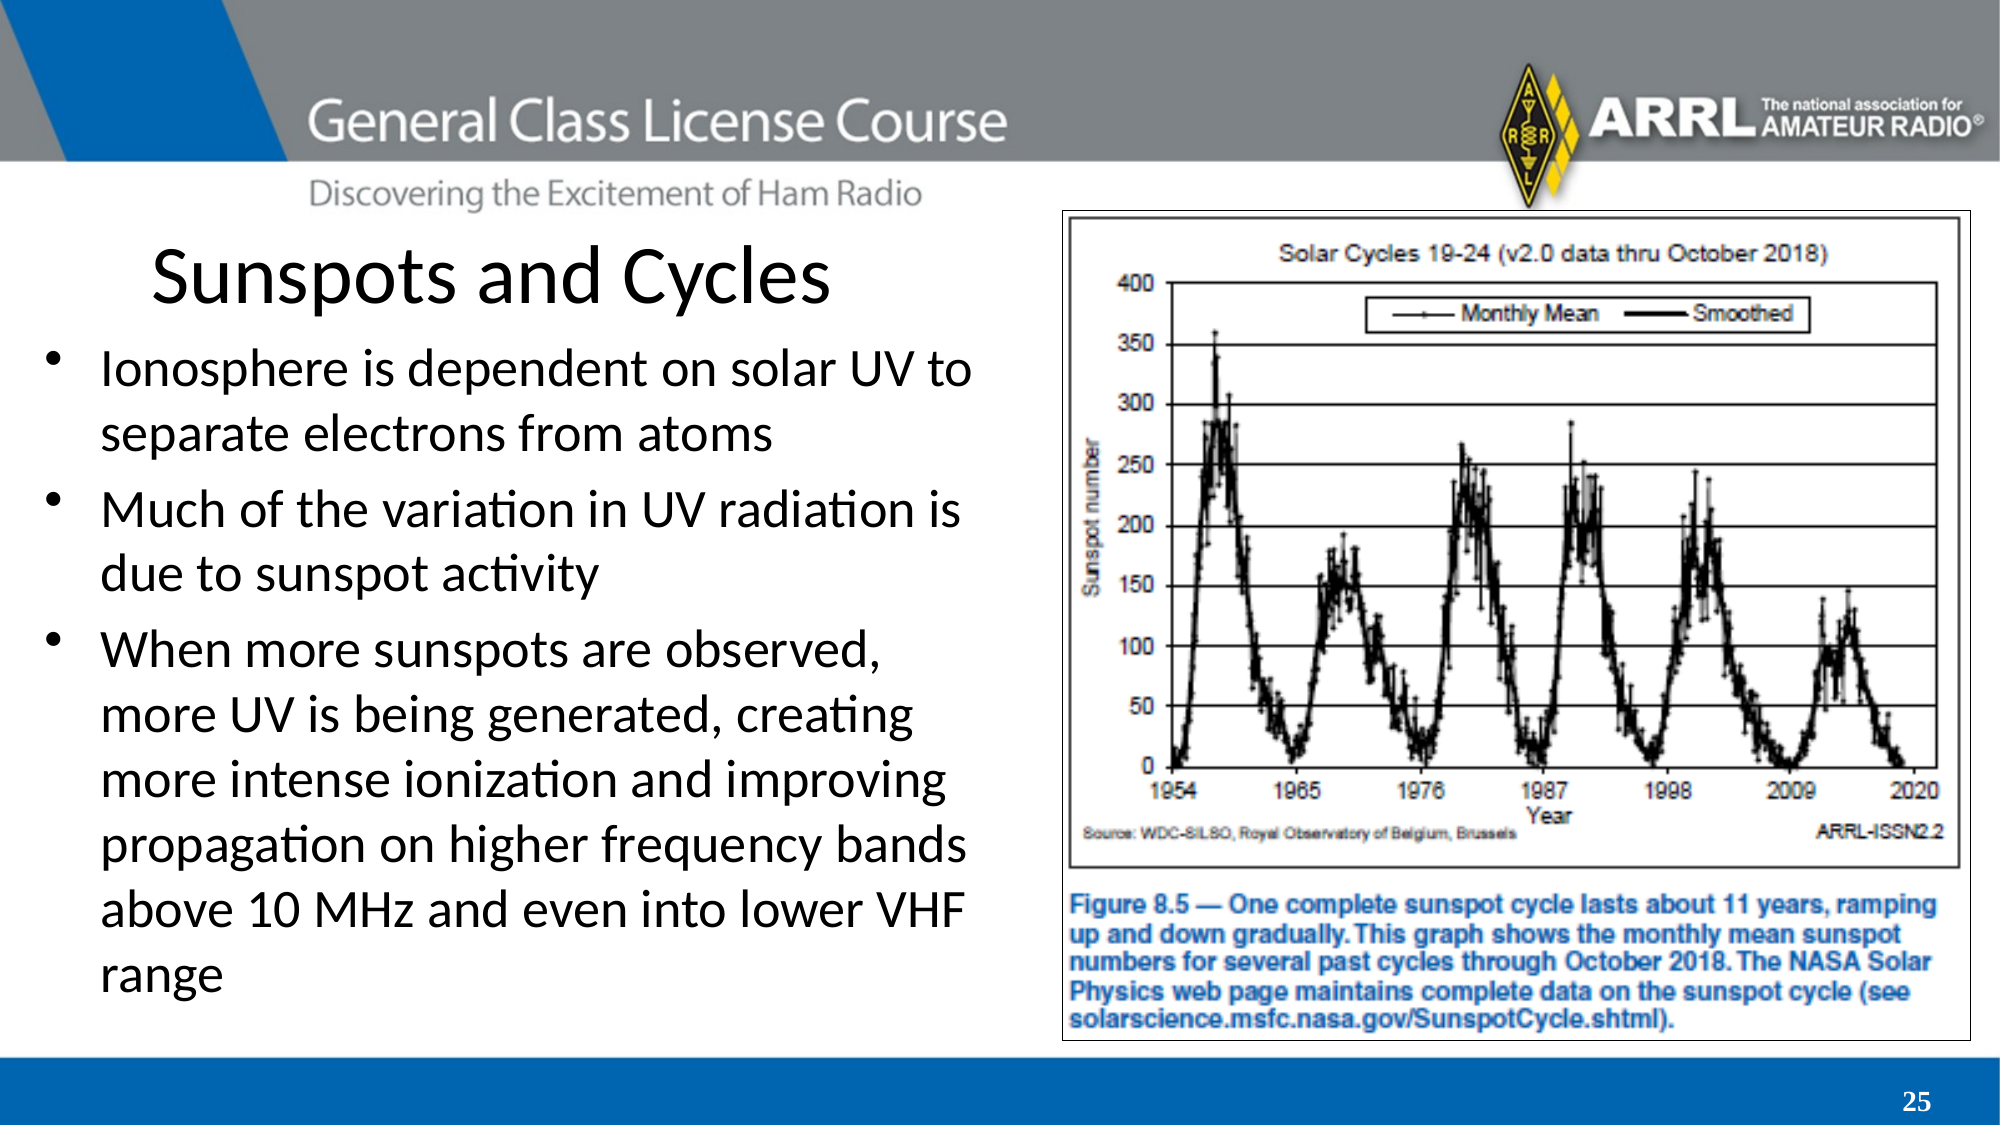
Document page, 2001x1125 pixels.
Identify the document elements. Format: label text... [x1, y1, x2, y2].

picture [0, 0, 2001, 1125]
title Sunspots and Cycles [96, 212, 888, 324]
list Ionosphere is dependent on solar UV to separate electrons from atoms Much of the variation in UV radiation is due to sunspot activity When more sunspots are observed, more UV is being generated, creating more intense ionization and improving propagation on higher frequency bands above 10 MHz and even into lower VHF range [29, 324, 1000, 1044]
